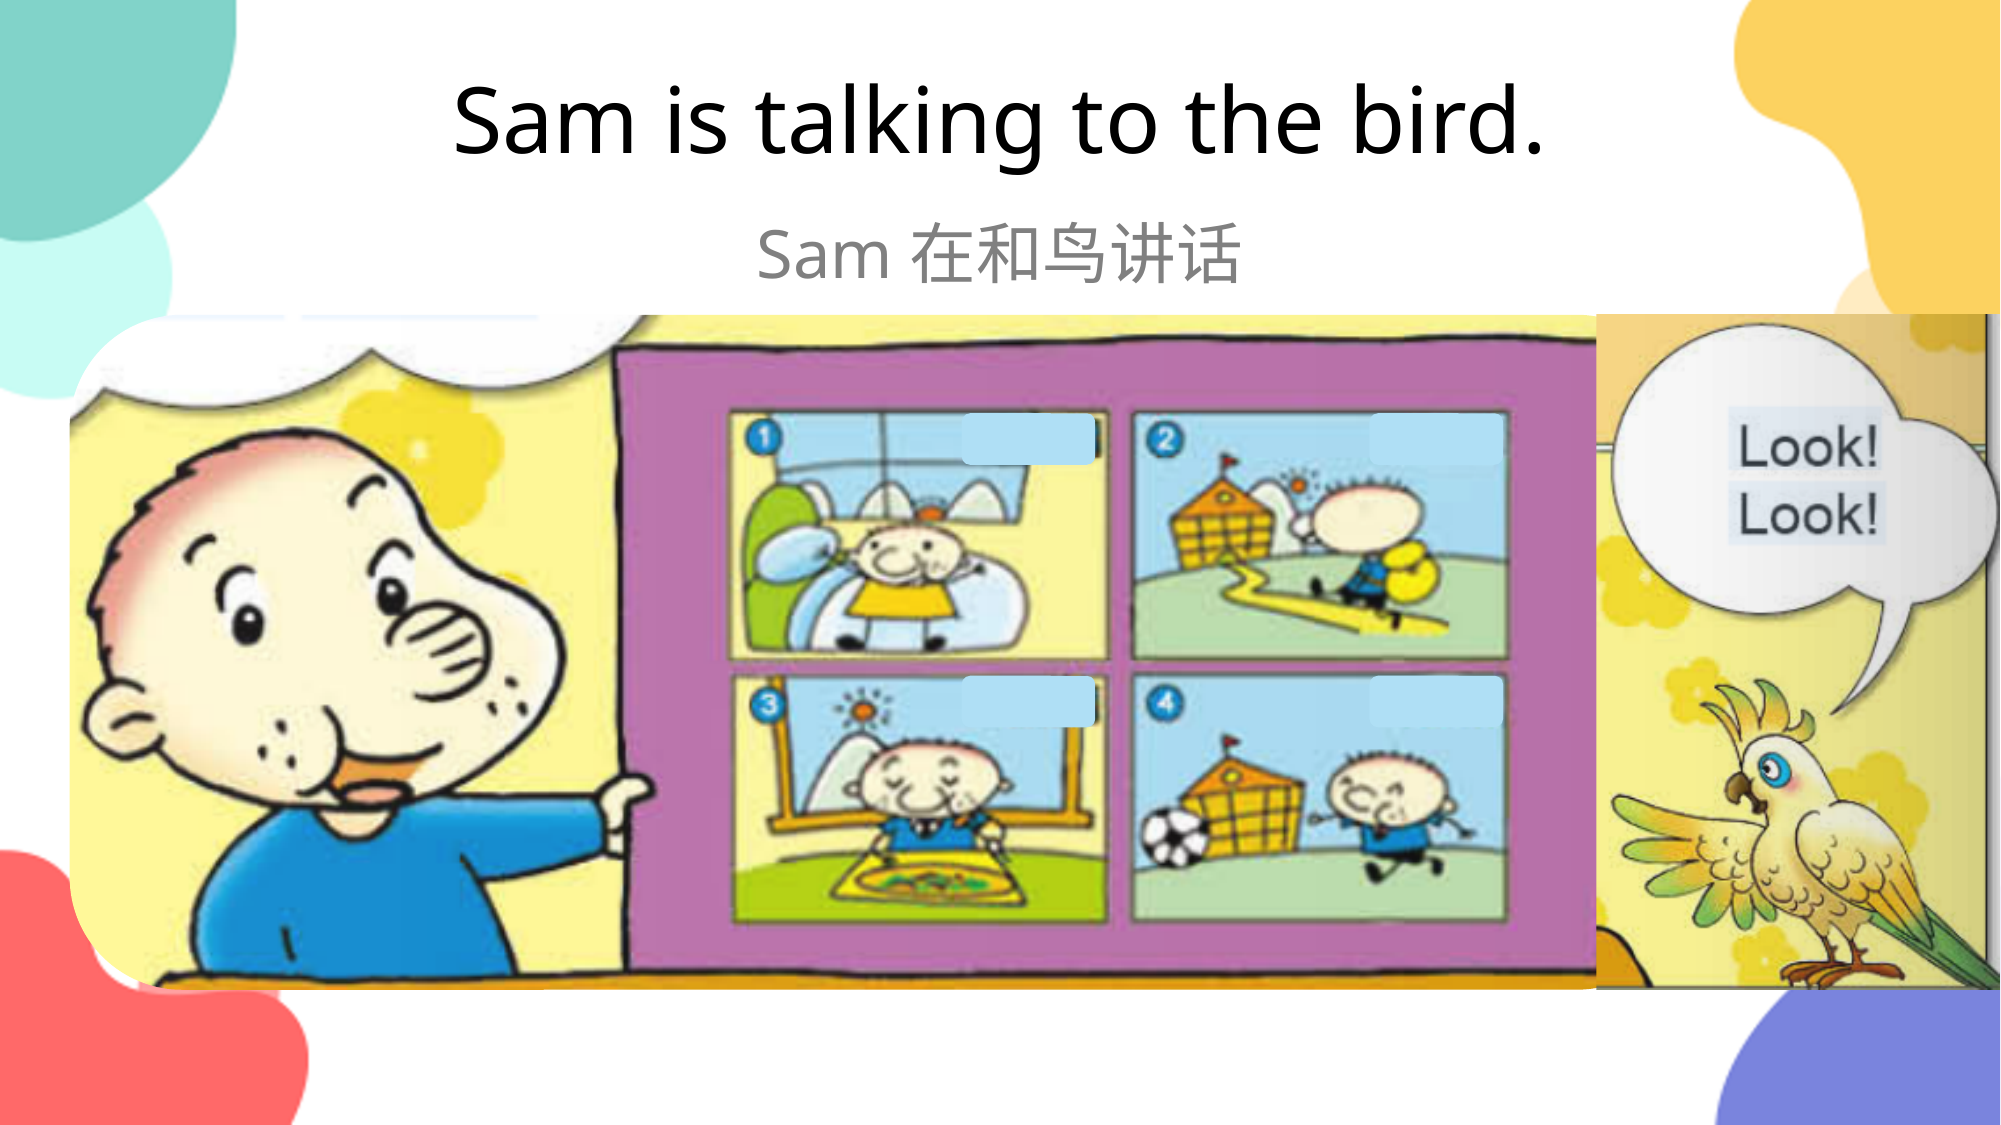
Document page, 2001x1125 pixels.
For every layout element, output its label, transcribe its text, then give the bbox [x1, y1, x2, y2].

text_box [69, 314, 1596, 990]
text_box Sam is talking to the bird. Sam在和鸟讲话 [437, 0, 1563, 300]
picture [0, 0, 2001, 1125]
